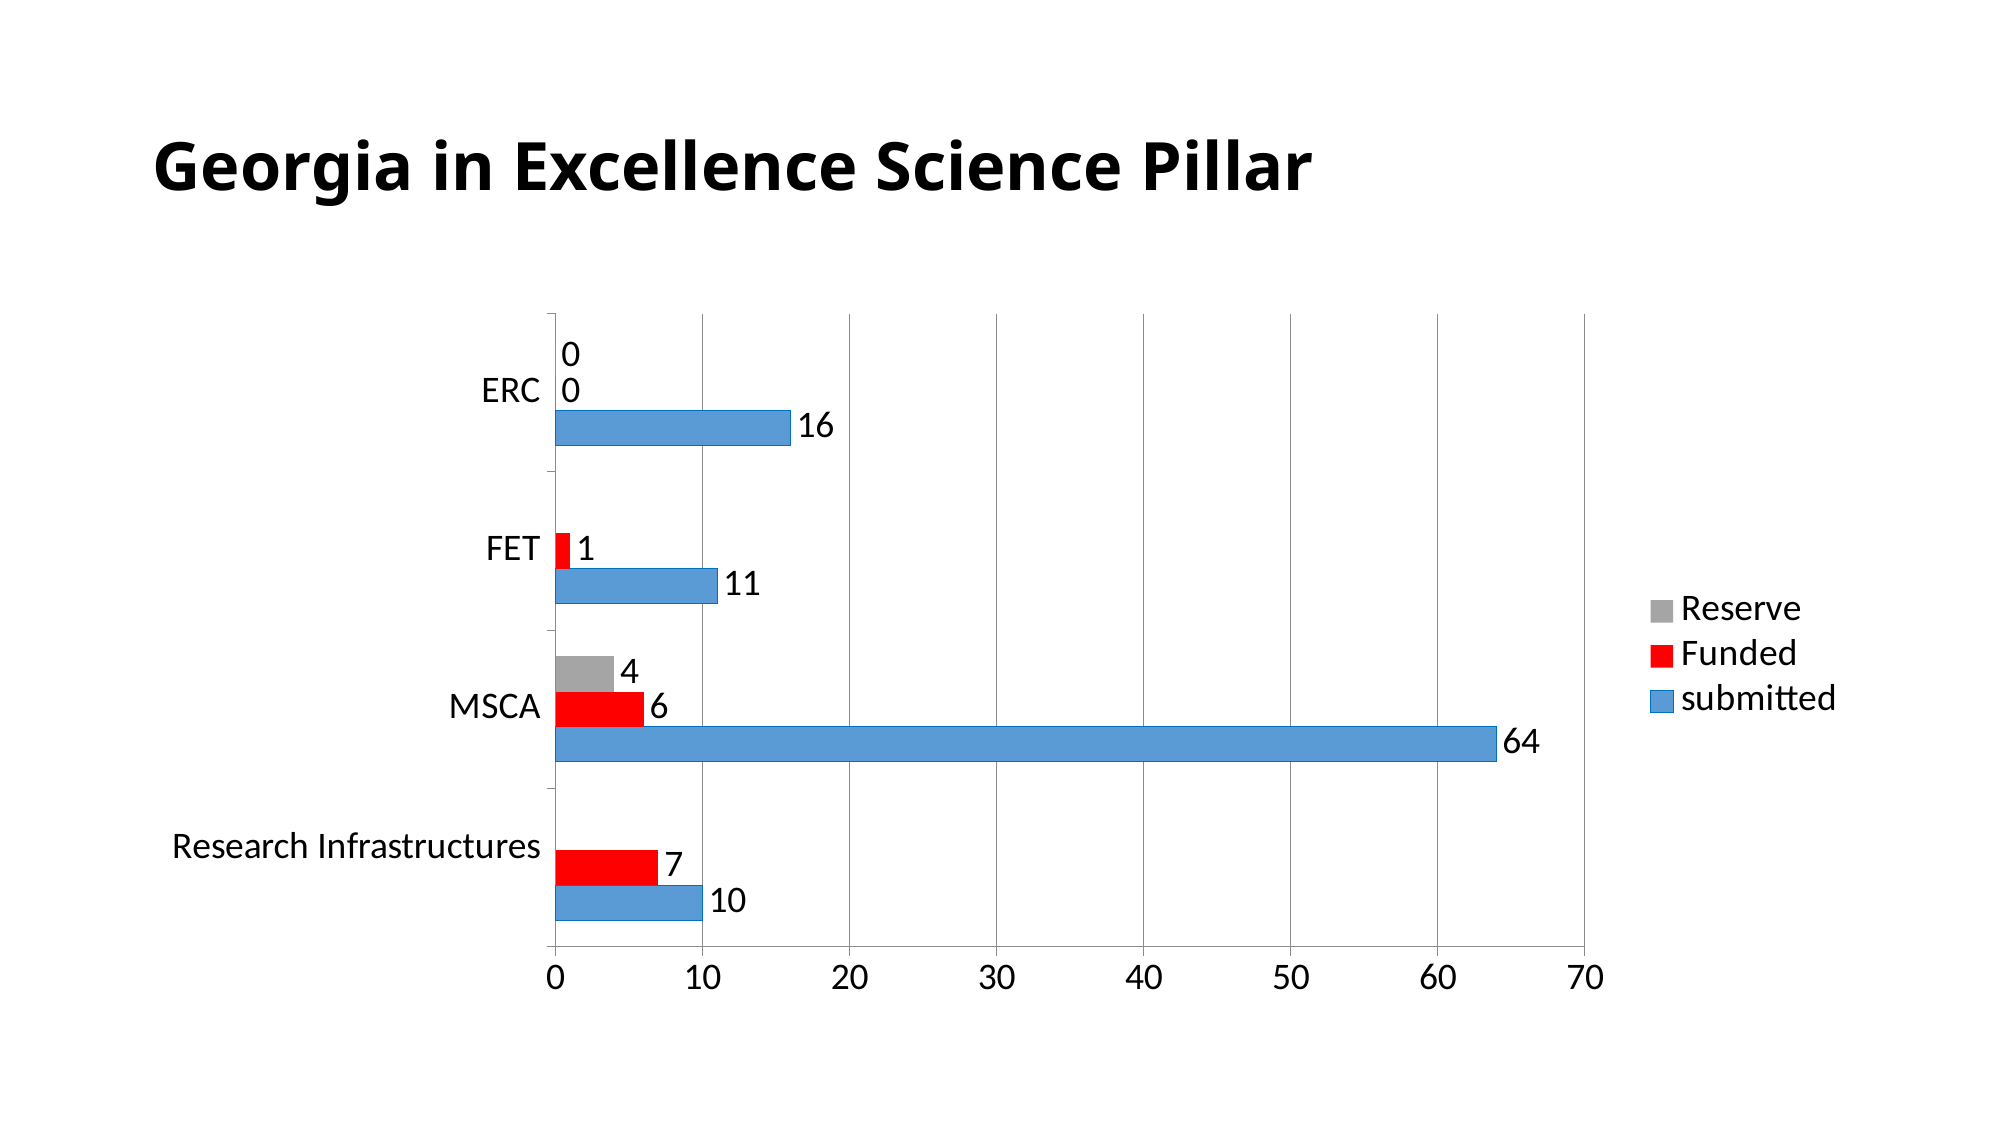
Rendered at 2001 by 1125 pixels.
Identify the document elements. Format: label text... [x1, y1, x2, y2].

chart [137, 299, 1863, 1014]
title Georgia in Excellence Science Pillar [137, 59, 1863, 278]
